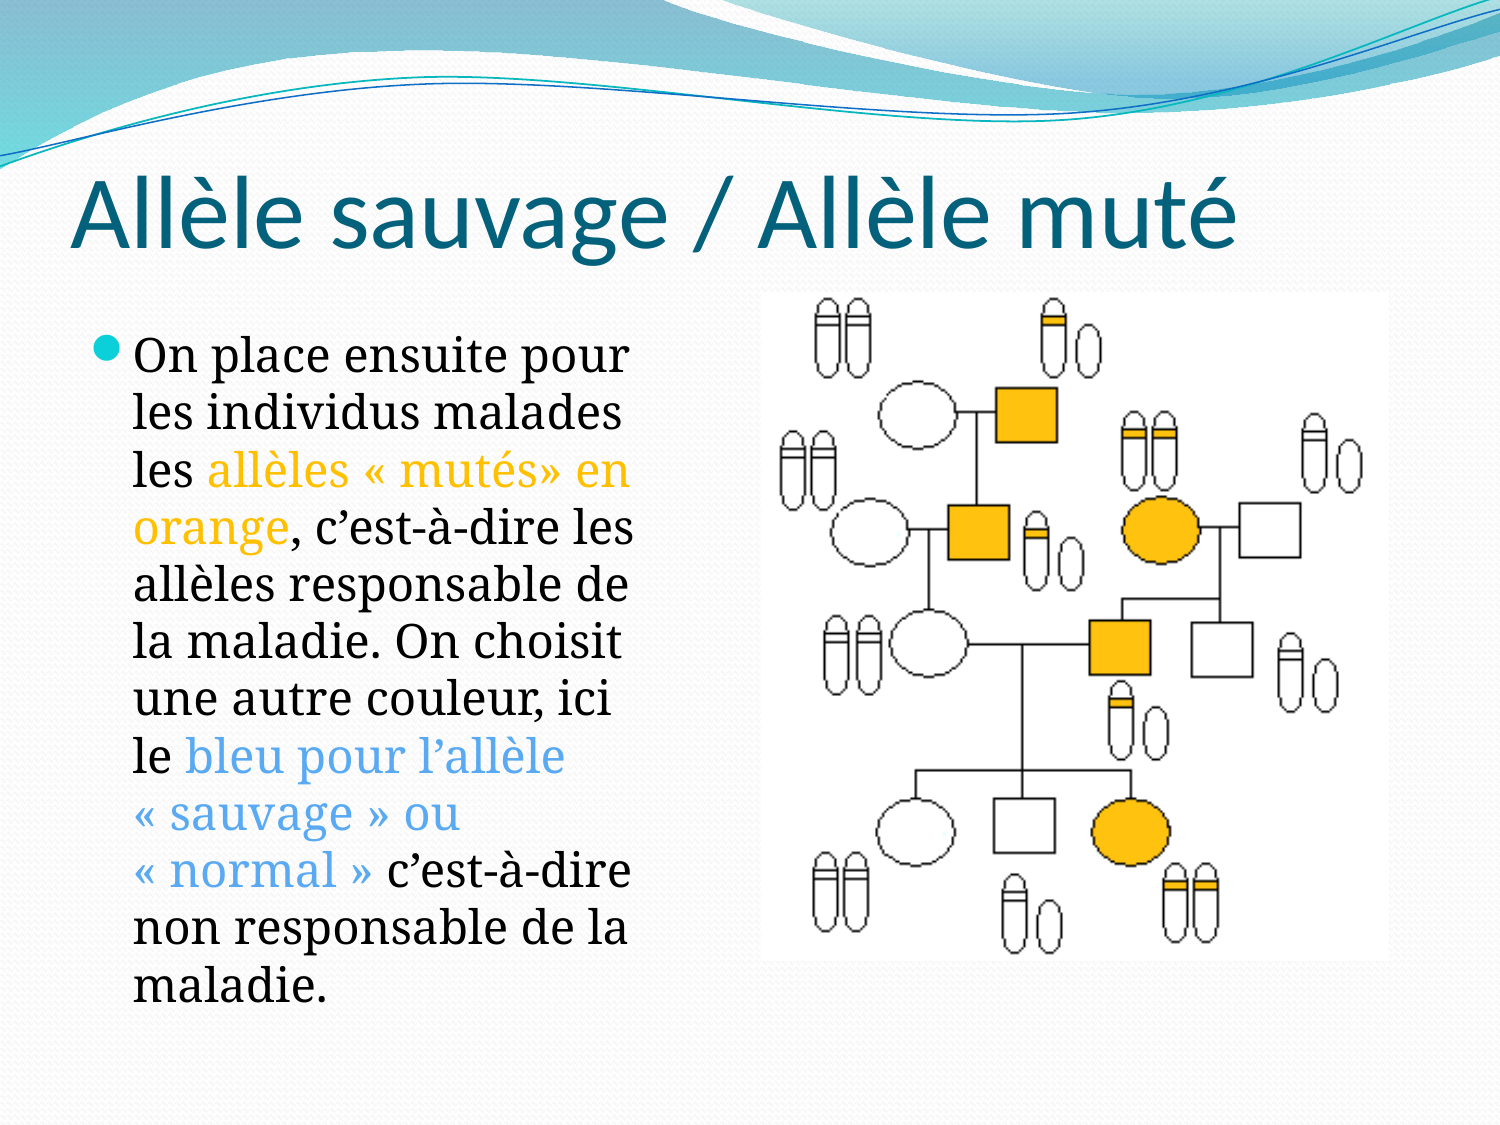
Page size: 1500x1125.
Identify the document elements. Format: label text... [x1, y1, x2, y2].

list On place ensuite pour les individus malades les allèles « mutés» en orange, c’est-à-dire les allèles responsable de la maladie. On choisit une autre couleur, ici le bleu pour l’allèle « sauvage » ou « normal » c’est-à-dire non responsable de la maladie. [75, 317, 657, 1038]
title Allèle sauvage / Allèle muté [70, 82, 1421, 270]
picture [761, 292, 1389, 962]
